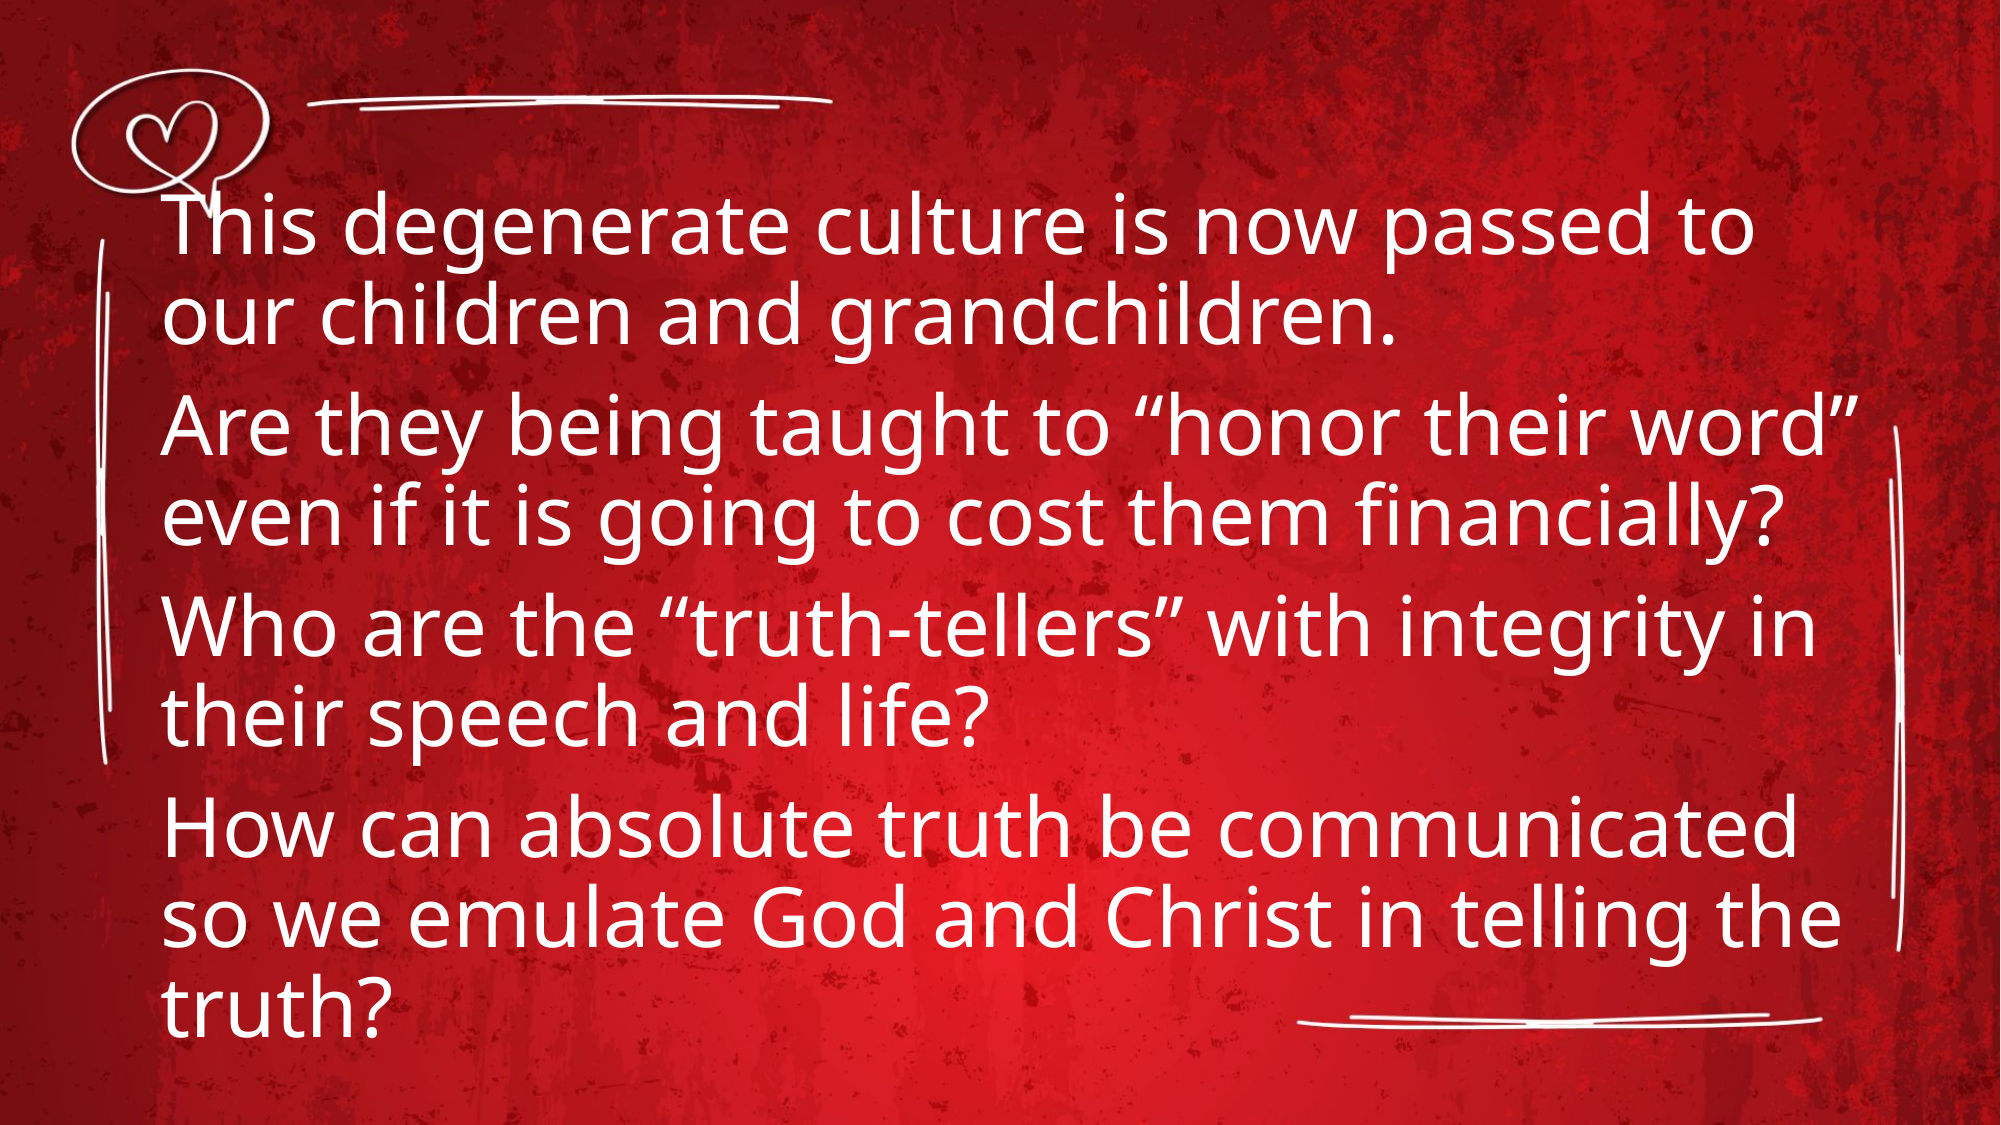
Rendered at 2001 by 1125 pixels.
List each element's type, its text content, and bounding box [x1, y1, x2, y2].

picture [0, 0, 2001, 1125]
list This degenerate culture is now passed to our children and grandchildren. Are they being taught to “honor their word” even if it is going to cost them financially? Who are the “truth-tellers” with integrity in their speech and life? How can absolute truth be communicated so we emulate God and Christ in telling the truth? [145, 192, 1881, 1046]
